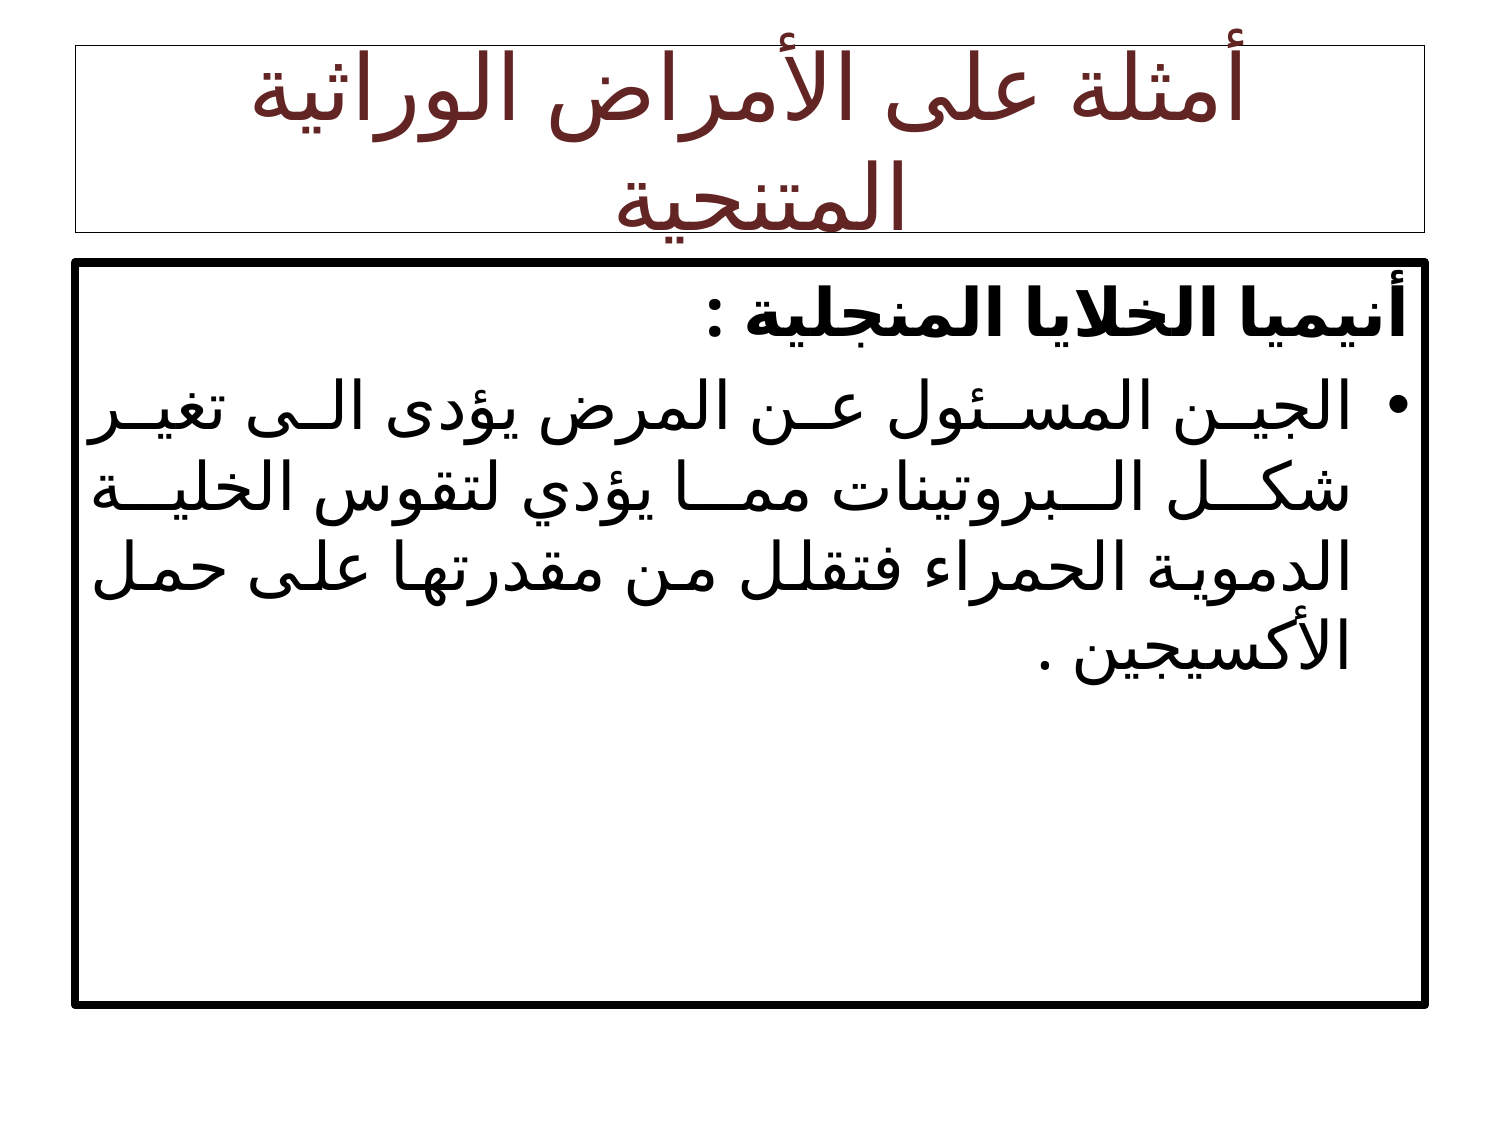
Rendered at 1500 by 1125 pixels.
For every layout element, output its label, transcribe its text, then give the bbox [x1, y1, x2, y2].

list أنيميا الخلايا المنجلية : الجين المسئول عن المرض يؤدى الى تغير شكل البروتينات مما يؤدي لتقوس الخلية الدموية الحمراء فتقلل من مقدرتها على حمل الأكسيجين . [75, 262, 1425, 1005]
title أمثلة على الأمراض الوراثية المتنحية [75, 45, 1425, 233]
